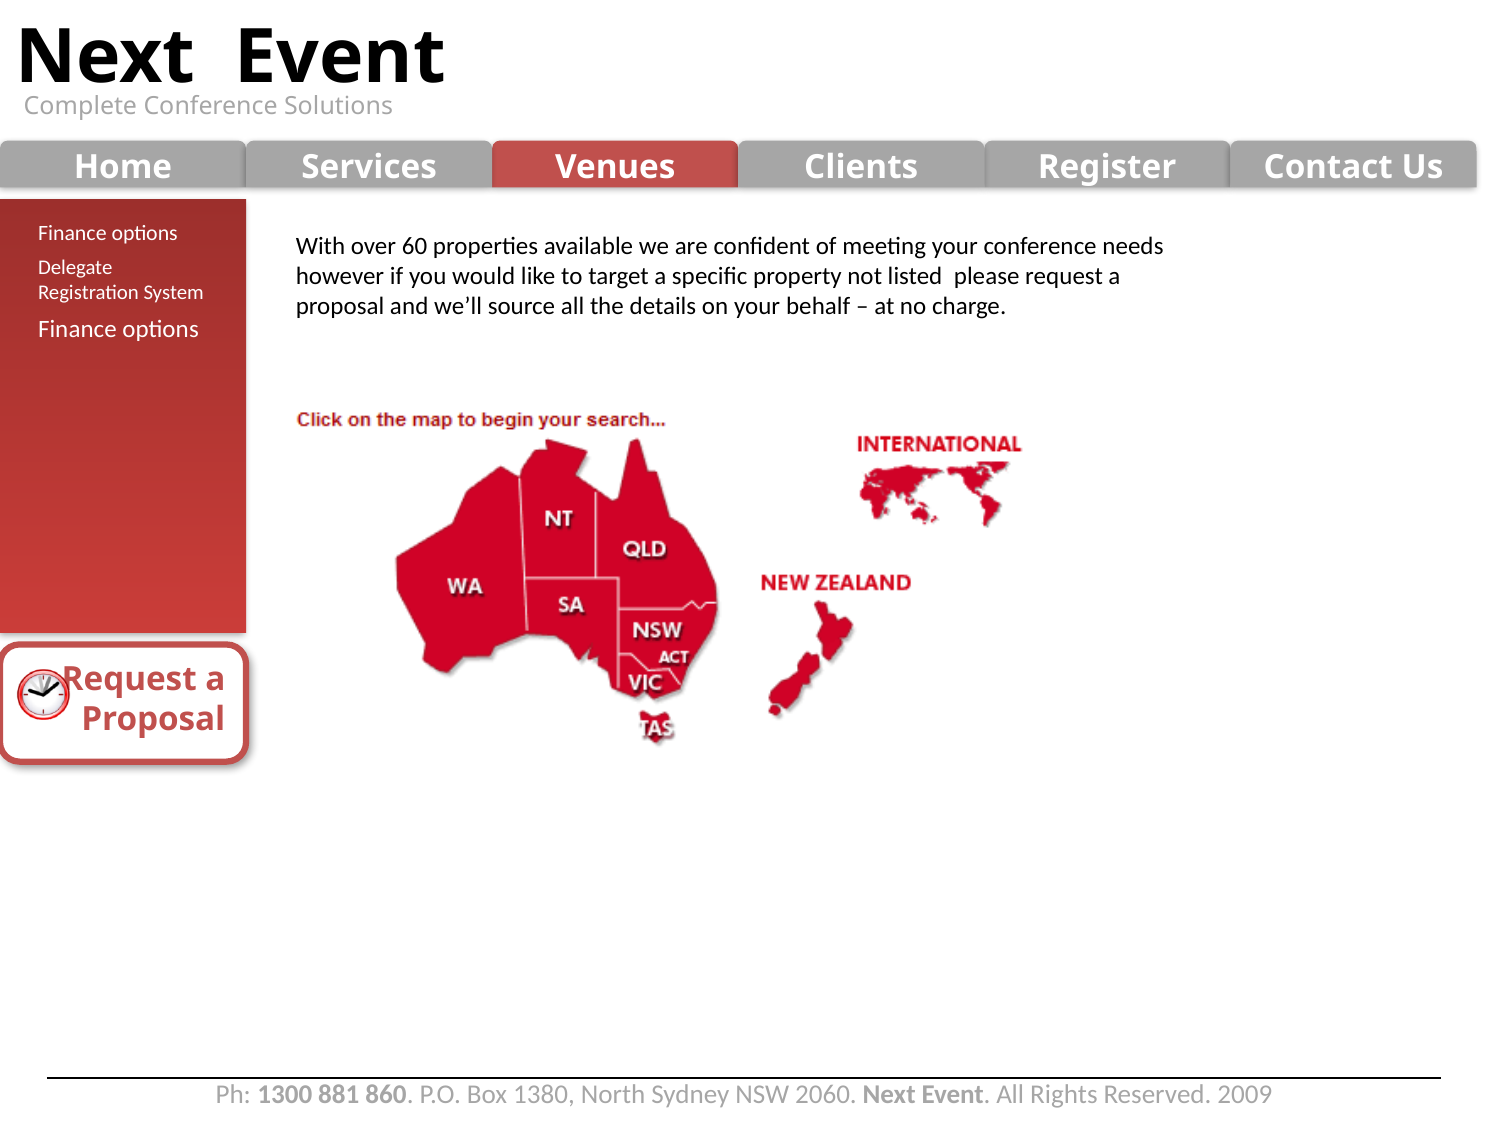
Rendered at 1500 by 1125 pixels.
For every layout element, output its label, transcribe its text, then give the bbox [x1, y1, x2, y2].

text_box Delegate Registration System [23, 246, 223, 304]
text_box Finance options [23, 304, 223, 350]
text_box Home [0, 140, 244, 188]
text_box Services [246, 140, 493, 188]
text_box Complete Conference Solutions [8, 82, 409, 127]
text_box Venues [493, 140, 736, 188]
picture [280, 398, 1055, 767]
text_box Contact Us [1230, 140, 1477, 188]
table_header Ph: 1300 881 860. P.O. Box 1380, North Sydney NSW 2060. Next Event. All Rights Reserved. 2009 [47, 1079, 1441, 1125]
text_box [0, 644, 247, 762]
text_box Clients [738, 140, 985, 188]
title Next Event [0, 0, 680, 106]
text_box [0, 199, 247, 633]
text_box Finance options [23, 210, 223, 246]
text_box Register [986, 140, 1228, 188]
text_box With over 60 properties available we are confident of meeting your conference needs however if you would like to target a specific property not listed please request a proposal and we’ll source all the details on your behalf – at no charge. [281, 222, 1231, 358]
